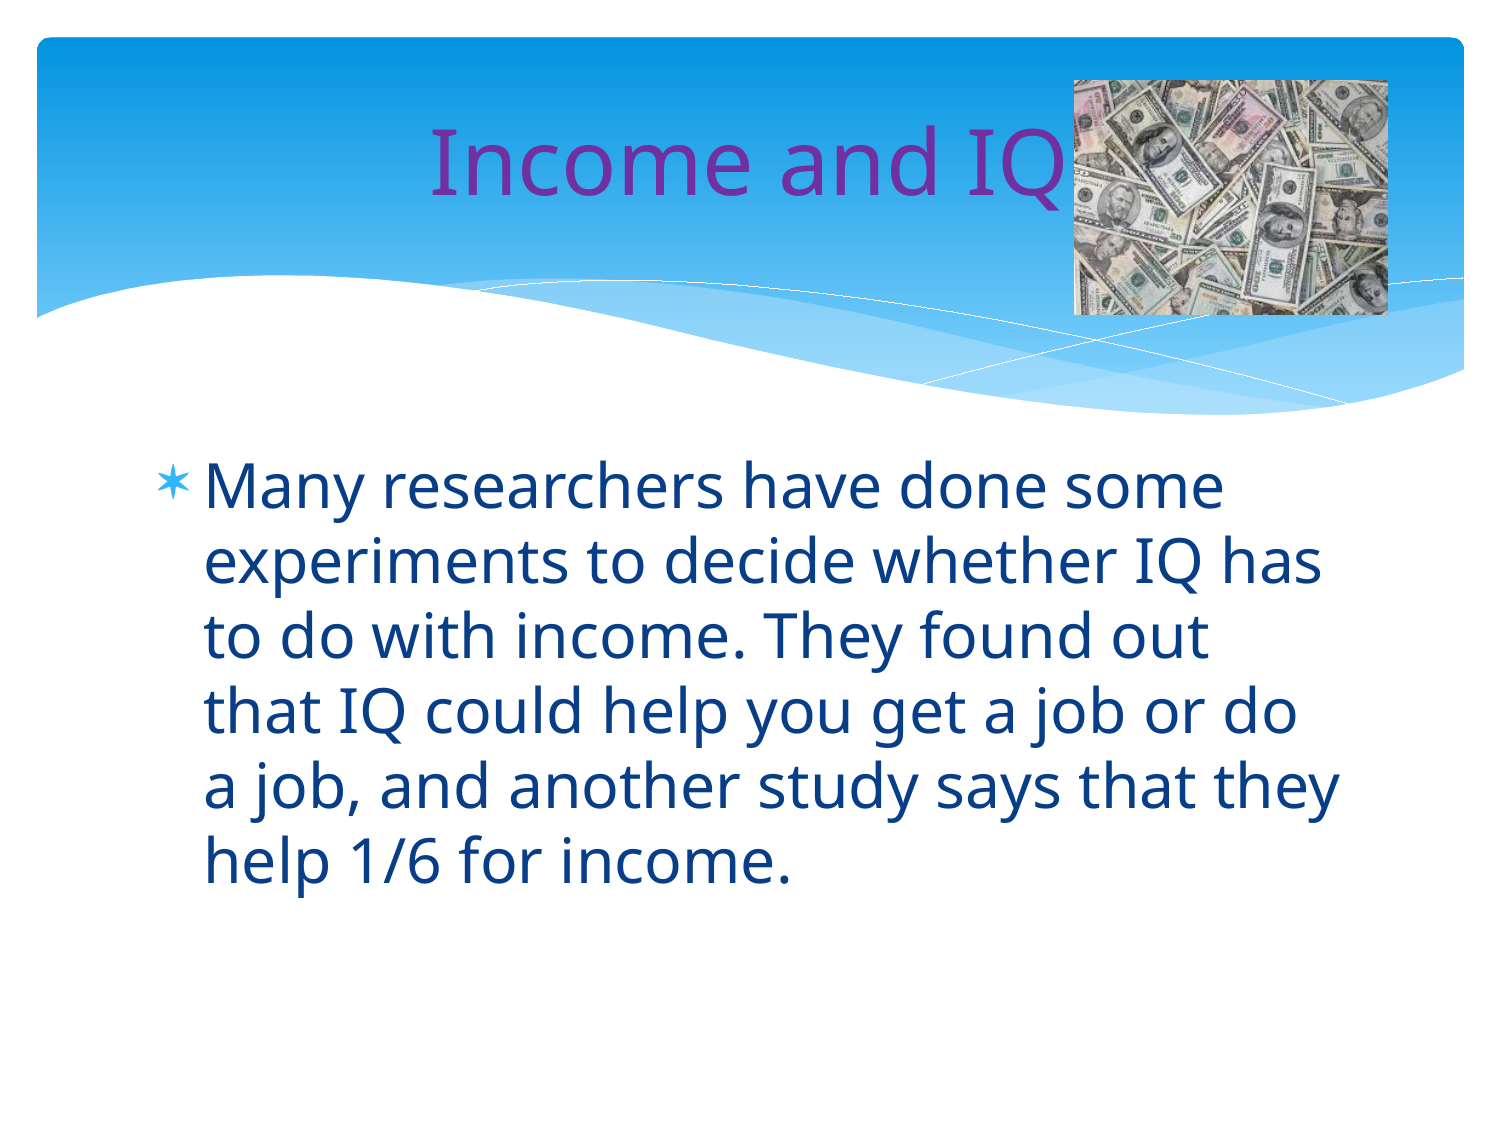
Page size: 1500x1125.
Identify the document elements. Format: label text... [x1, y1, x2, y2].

title Income and IQ [75, 55, 1425, 261]
picture [1074, 81, 1388, 315]
list Many researchers have done some experiments to decide whether IQ has to do with income. They found out that IQ could help you get a job or do a job, and another study says that they help 1/6 for income. [143, 438, 1359, 1005]
